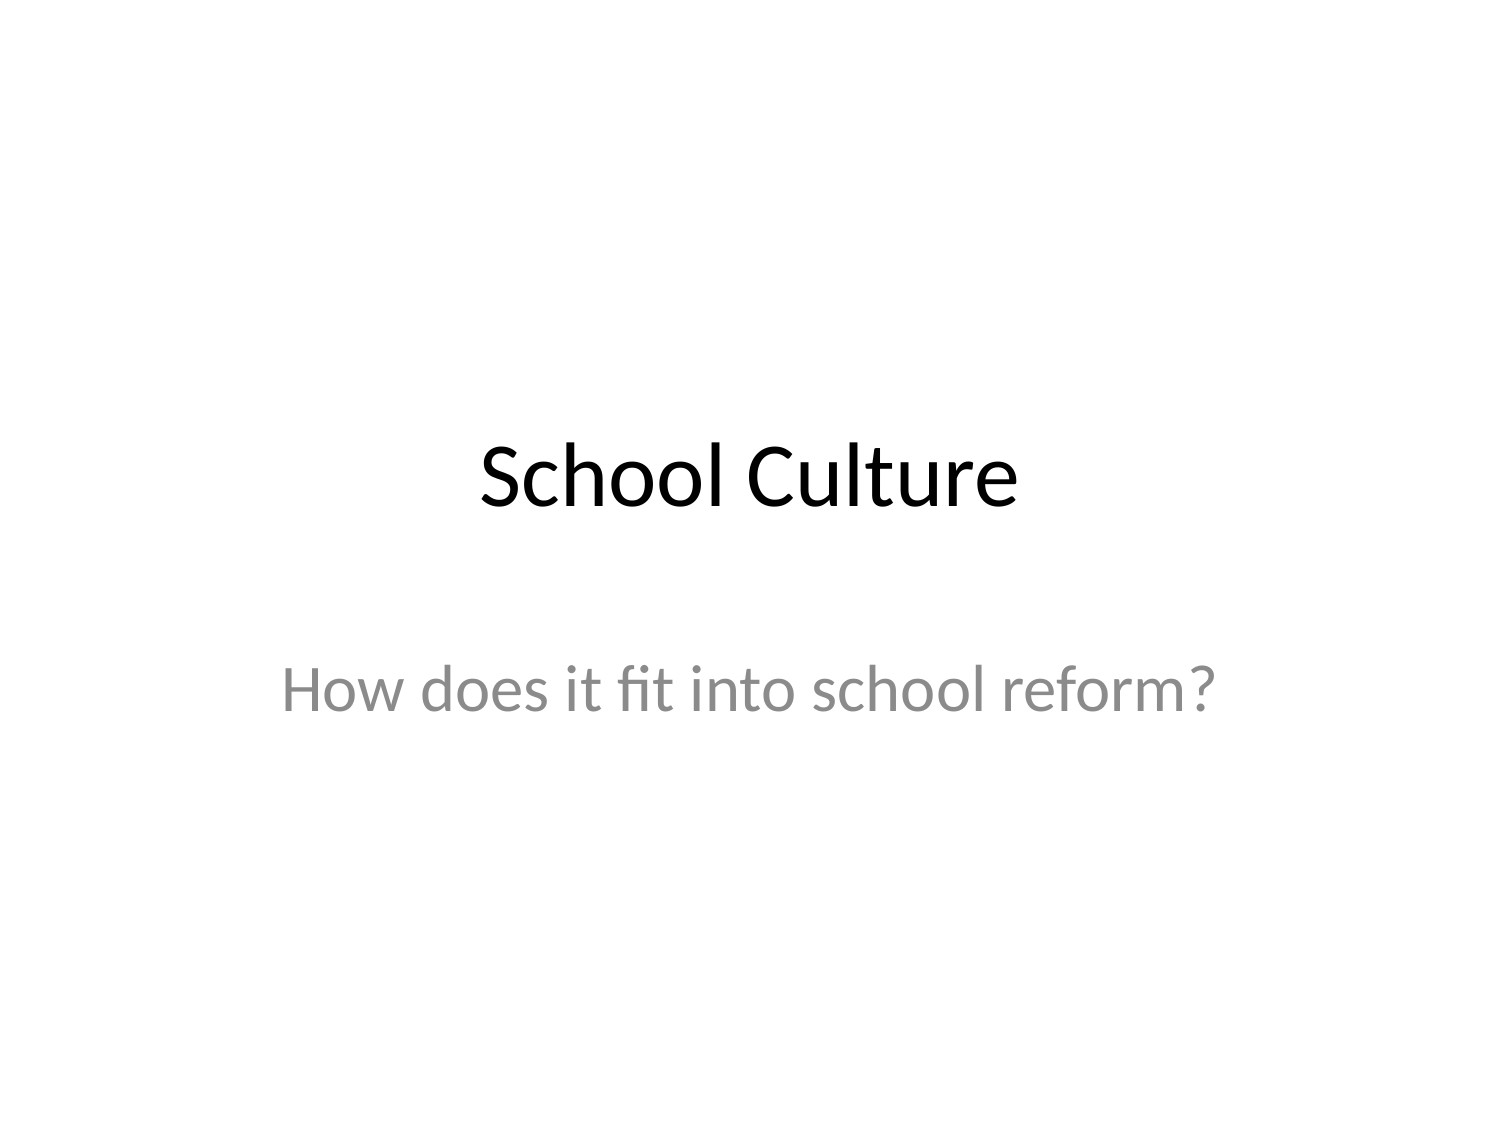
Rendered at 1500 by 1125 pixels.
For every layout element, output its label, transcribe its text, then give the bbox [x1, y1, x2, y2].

subtitle How does it fit into school reform? [225, 637, 1275, 925]
title School Culture [112, 349, 1388, 591]
